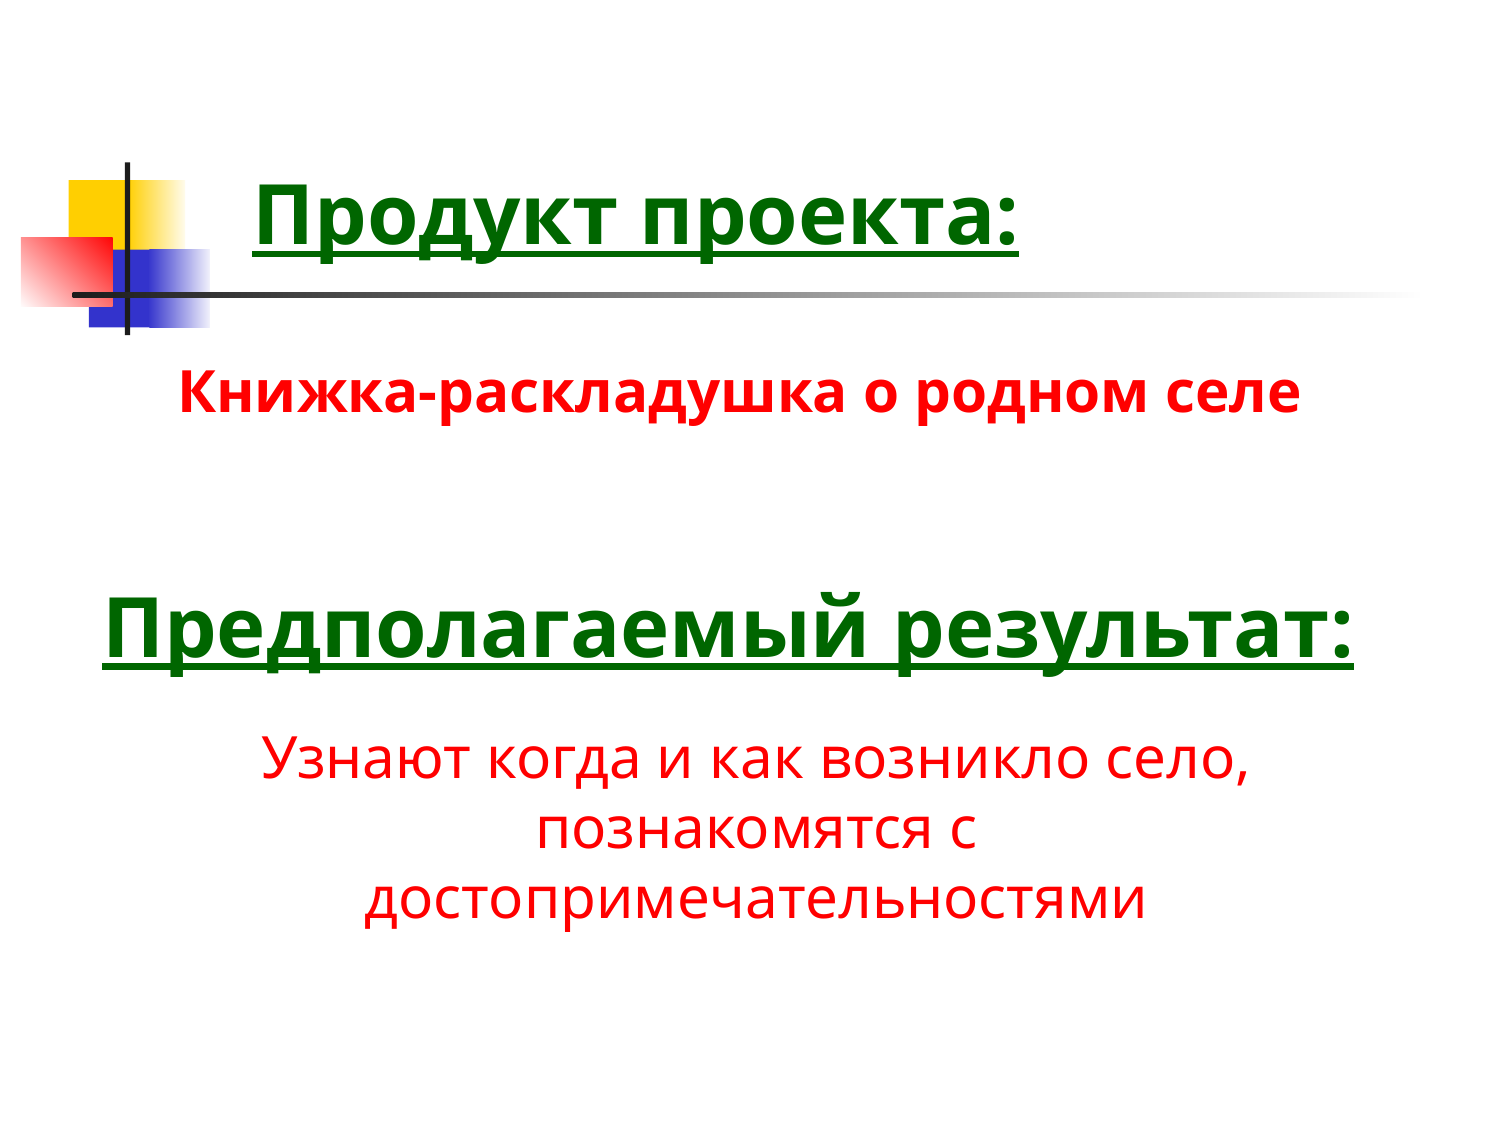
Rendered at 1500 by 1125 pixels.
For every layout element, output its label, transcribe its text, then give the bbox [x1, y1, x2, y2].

text_box Предполагаемый результат: [87, 562, 1463, 685]
text_box Книжка-раскладушка о родном селе [162, 346, 1388, 431]
text_box Продукт проекта: [237, 149, 1088, 273]
text_box Узнают когда и как возникло село, познакомятся с достопримечательностями [212, 712, 1300, 938]
